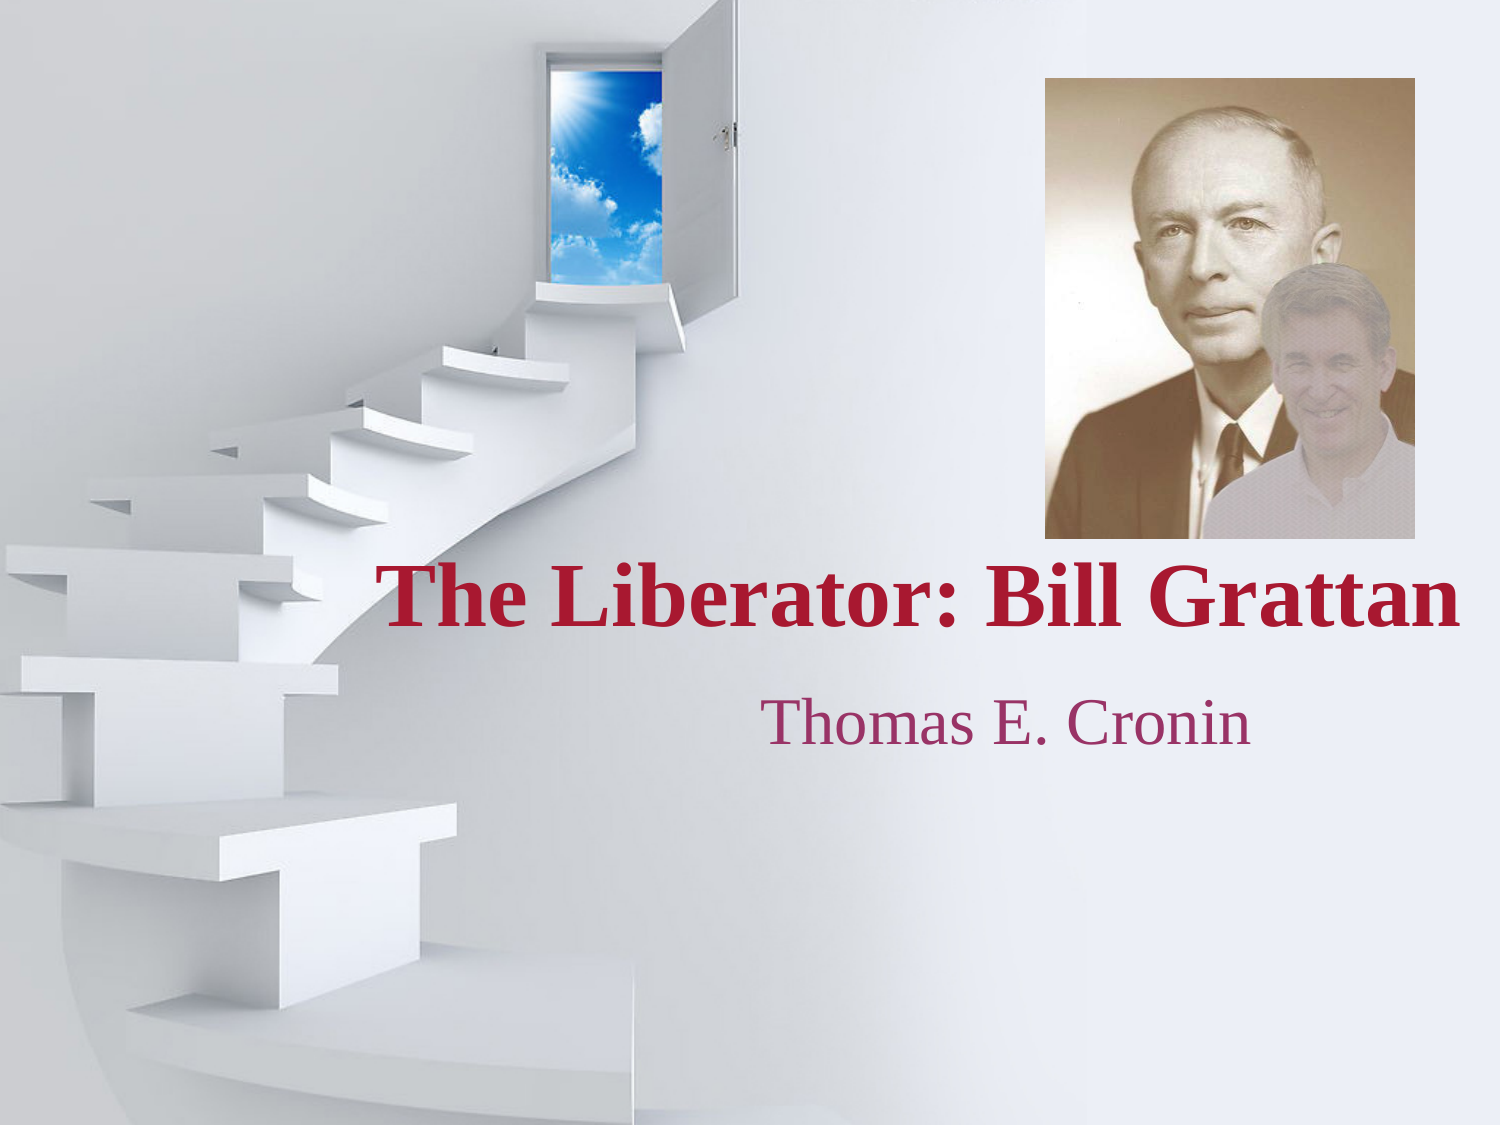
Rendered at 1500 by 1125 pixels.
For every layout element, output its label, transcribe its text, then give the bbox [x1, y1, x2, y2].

text_box The Liberator: Bill Grattan Thomas E. Cronin [360, 527, 1500, 957]
picture [0, 0, 1500, 1125]
